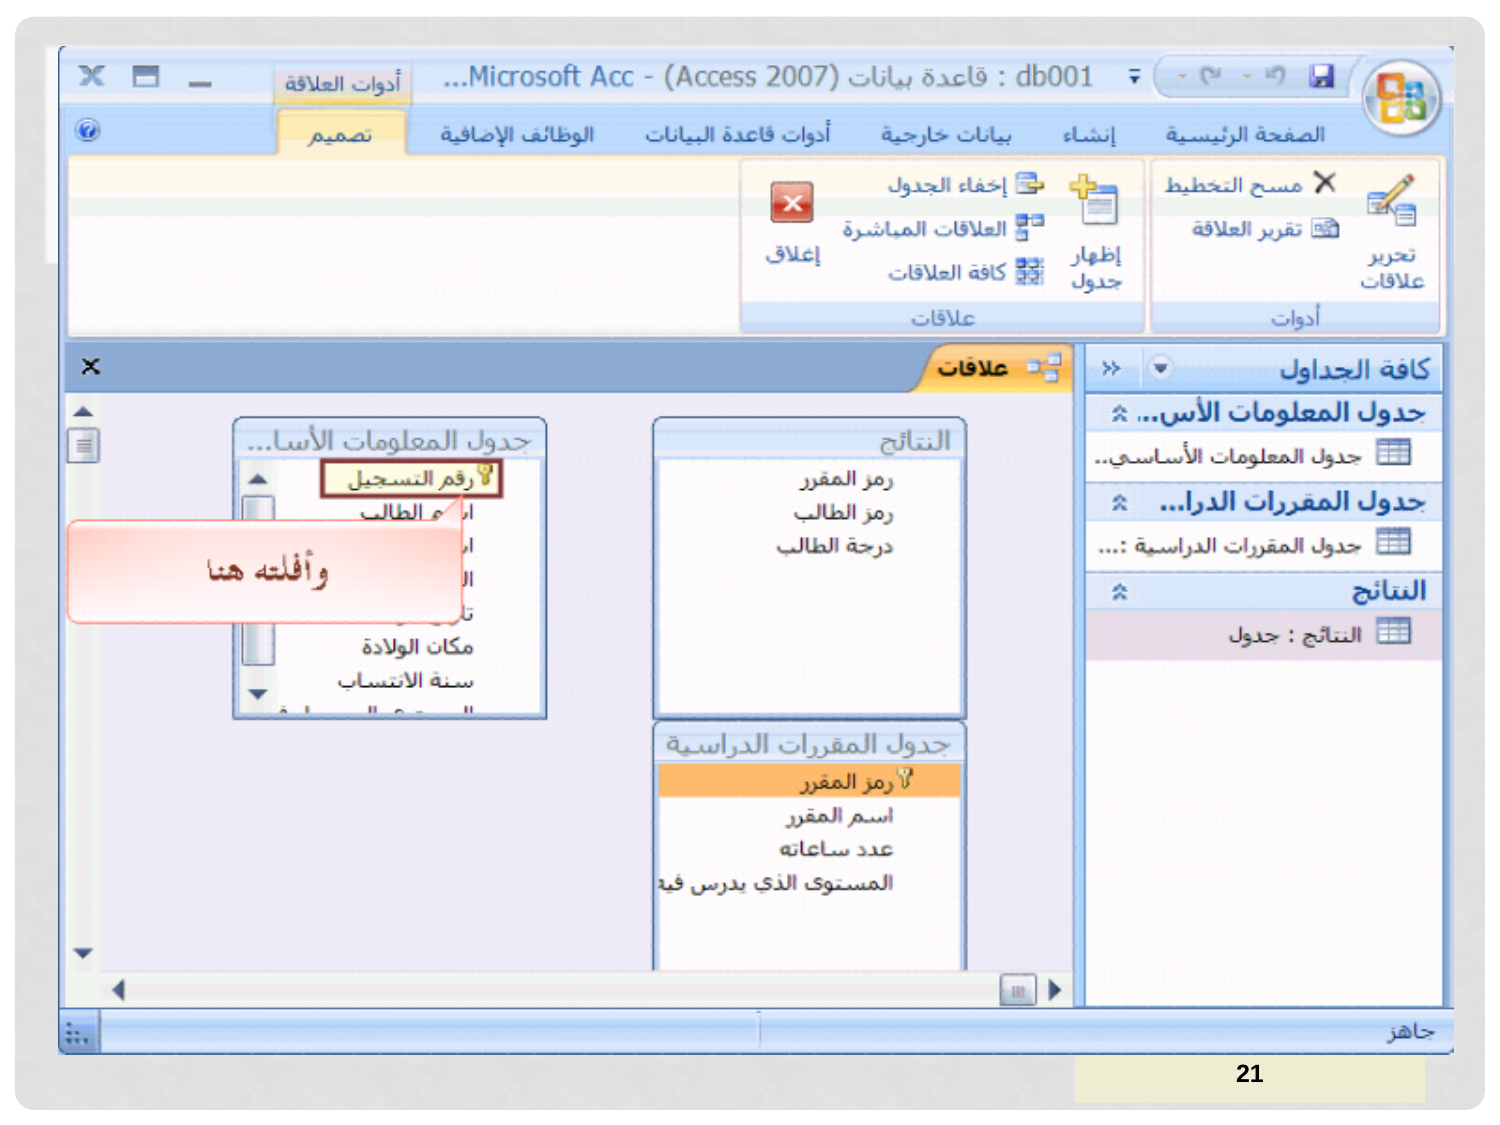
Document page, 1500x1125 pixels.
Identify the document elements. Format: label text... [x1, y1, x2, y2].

picture [58, 46, 1454, 1055]
slide_number 21 [1074, 1055, 1425, 1103]
